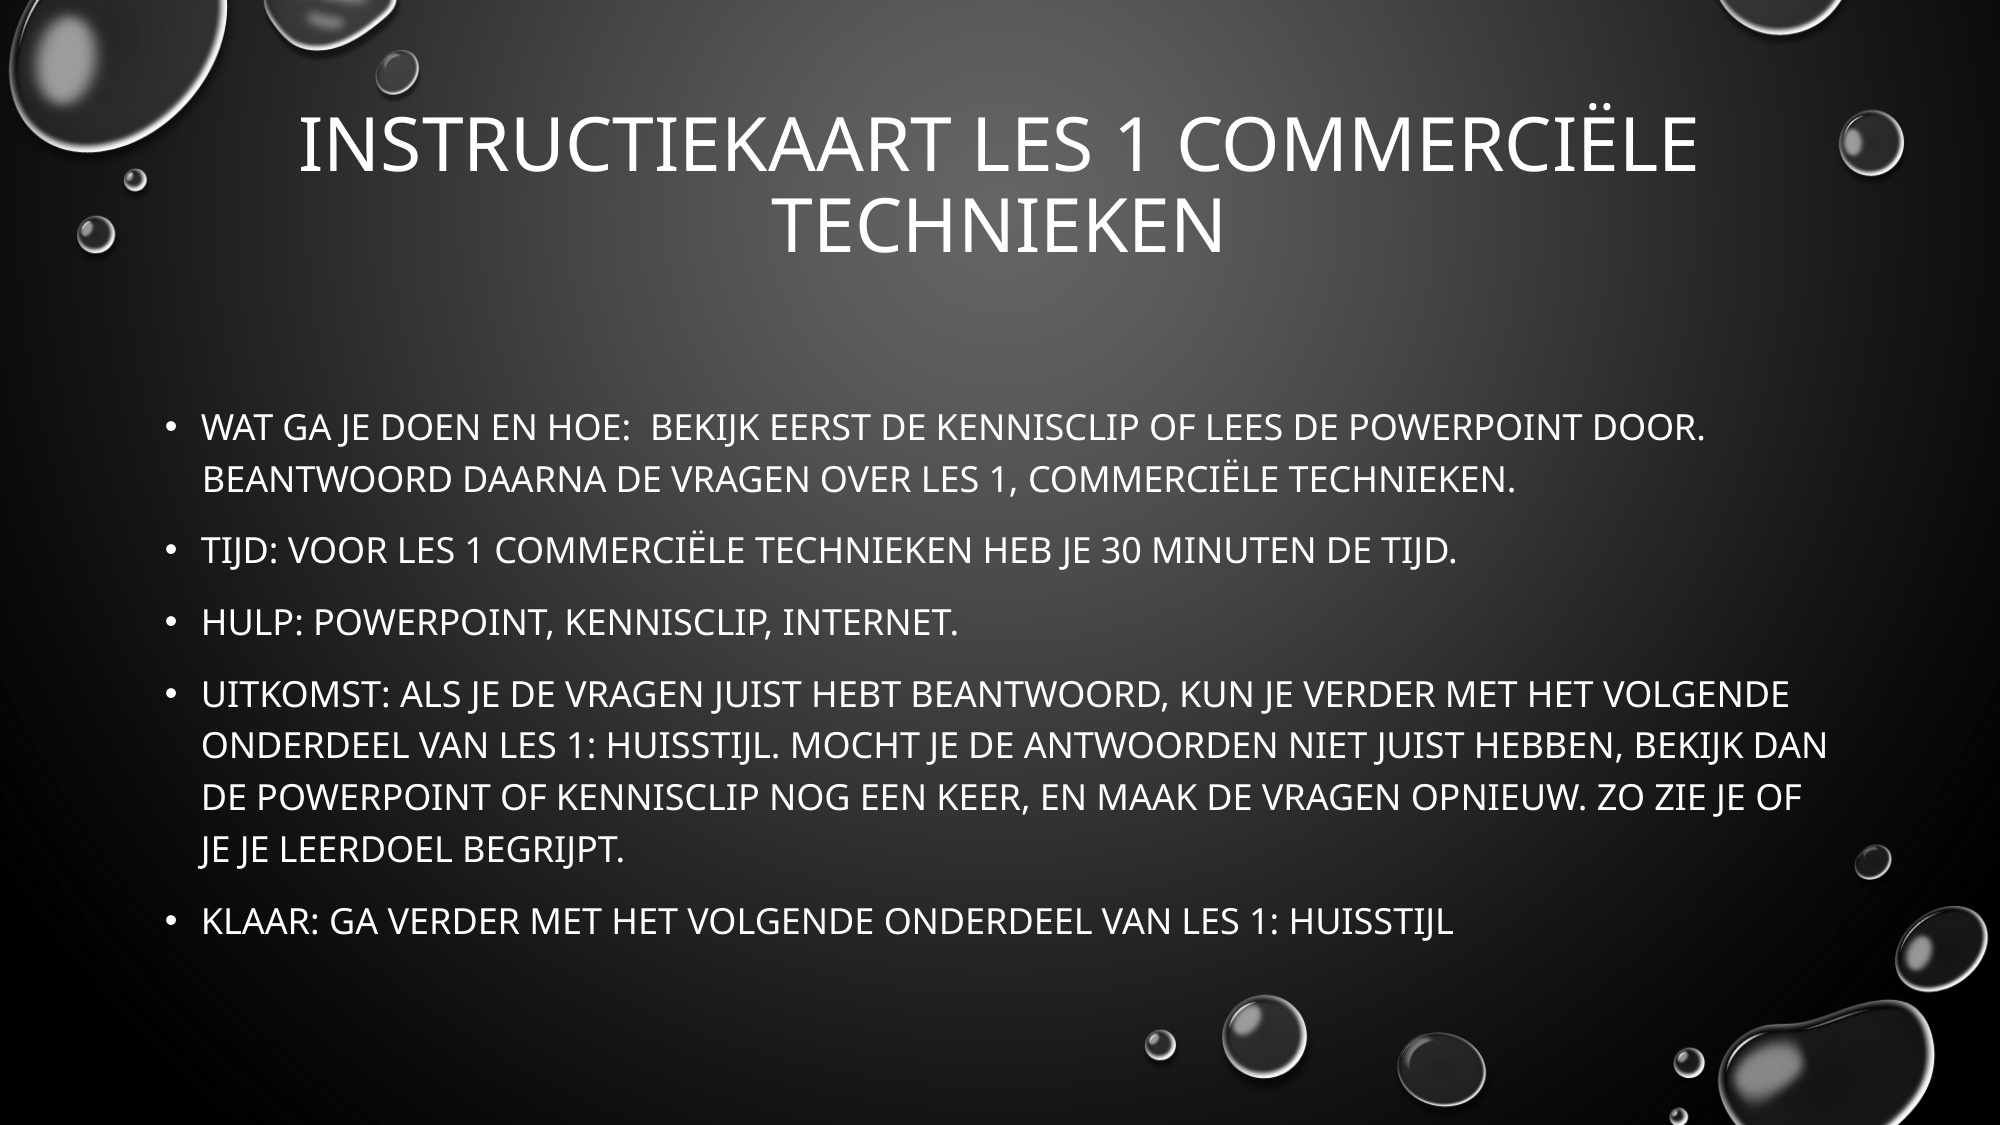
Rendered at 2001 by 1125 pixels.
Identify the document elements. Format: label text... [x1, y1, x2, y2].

list Wat ga je doen En hoe: Bekijk eerst de kennisclip of lees de PowerPoint door. Beantwoord daarna de vragen over les 1, commerciële technieken. Tijd: Voor les 1 commerciële technieken heb je 30 minuten de tijd. Hulp: powerpoint, kennisclip, internet. uitkomst: als je de vragen juist hebt beantwoord, kun je verder met het volgende onderdeel van les 1: huisstijl. Mocht je de antwoorden niet juist hebben, bekijk dan de powerpoint of kennisclip nog een keer, En maak de vragen opnieuw. Zo zie je of je je leerdoel begrijpt. Klaar: ga verder met het volgende onderdeel van les 1: huisstijl [149, 388, 1850, 950]
picture [0, 0, 2000, 1125]
title Instructiekaart les 1 commerciële technieken [149, 101, 1851, 364]
